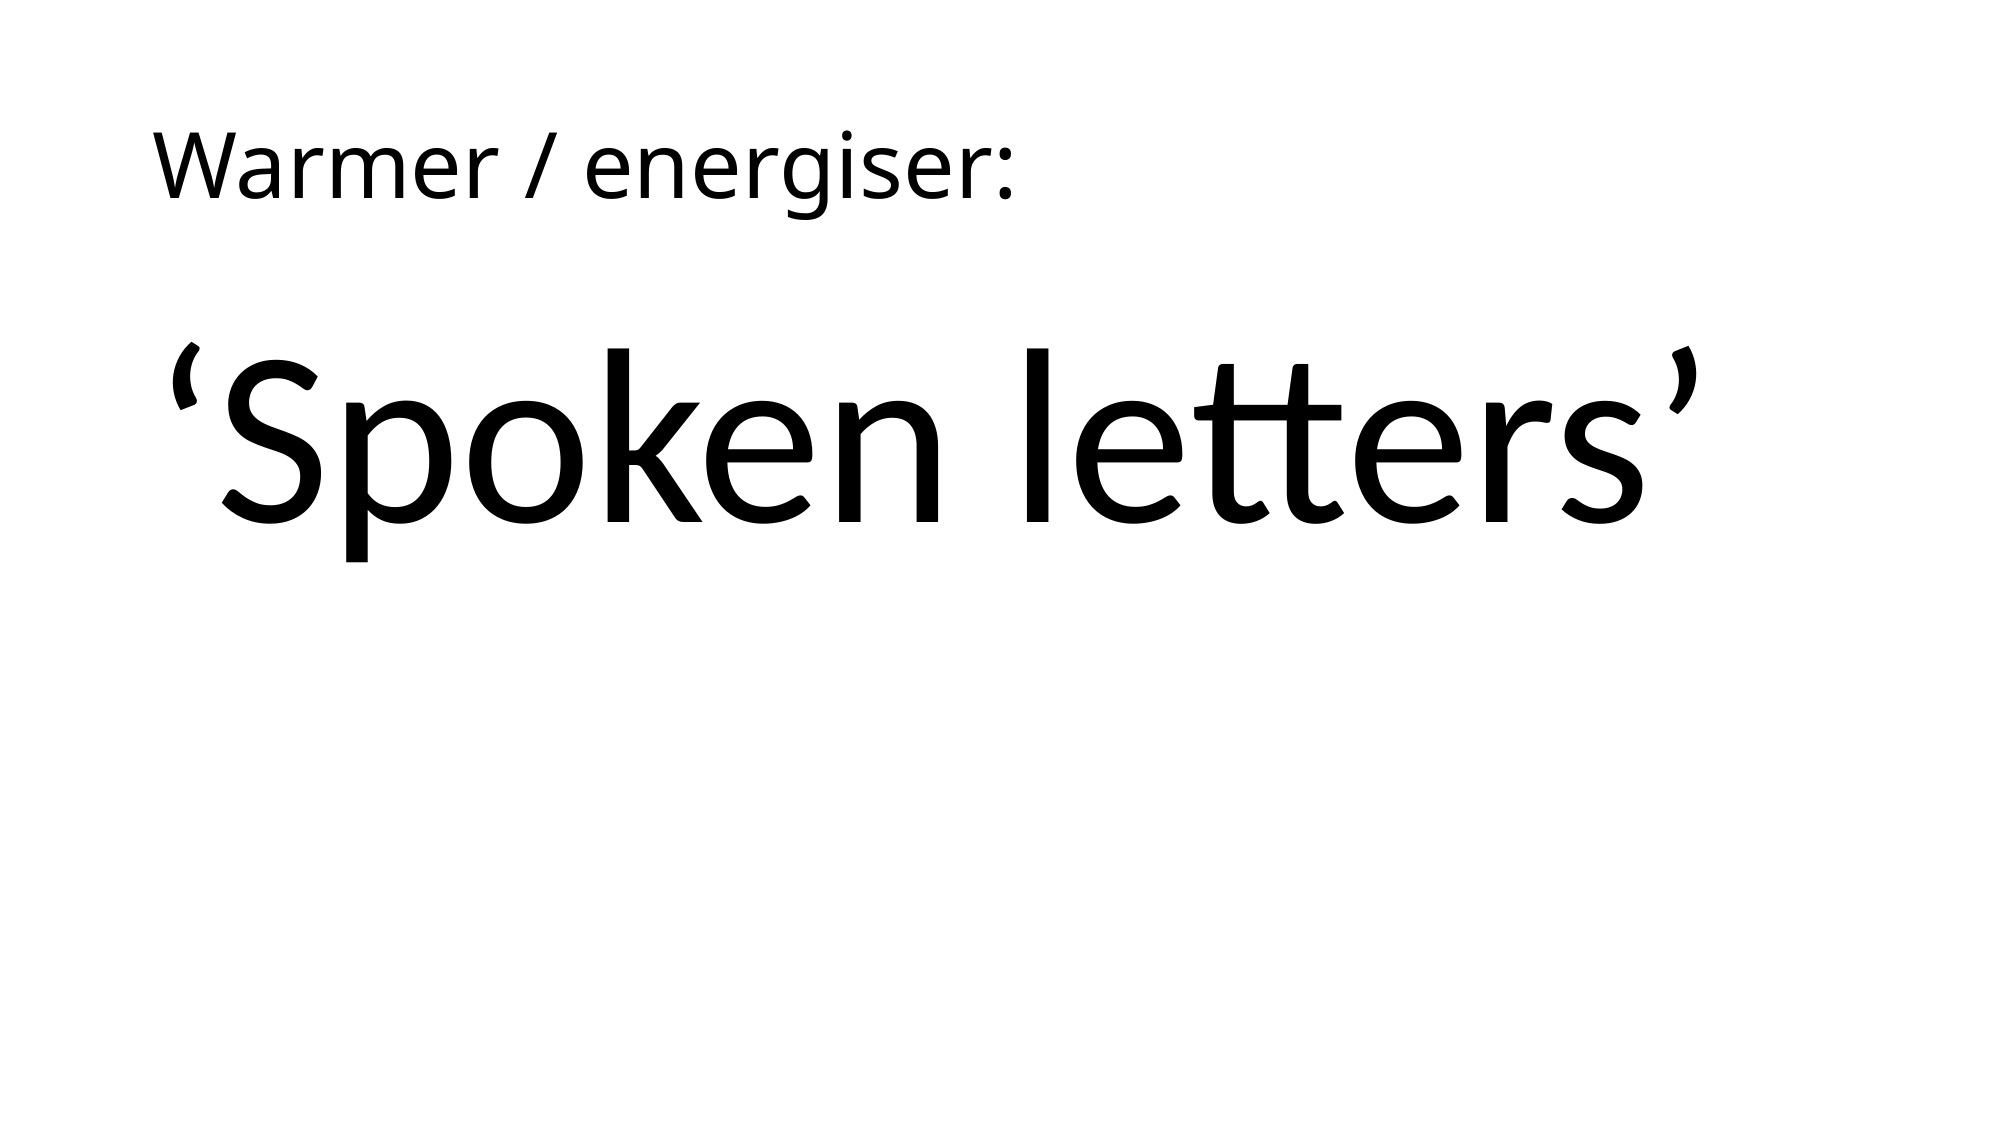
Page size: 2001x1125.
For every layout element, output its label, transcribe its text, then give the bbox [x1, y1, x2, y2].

list ‘Spoken letters’ [137, 299, 1863, 1014]
title Warmer / energiser: [137, 59, 1863, 278]
